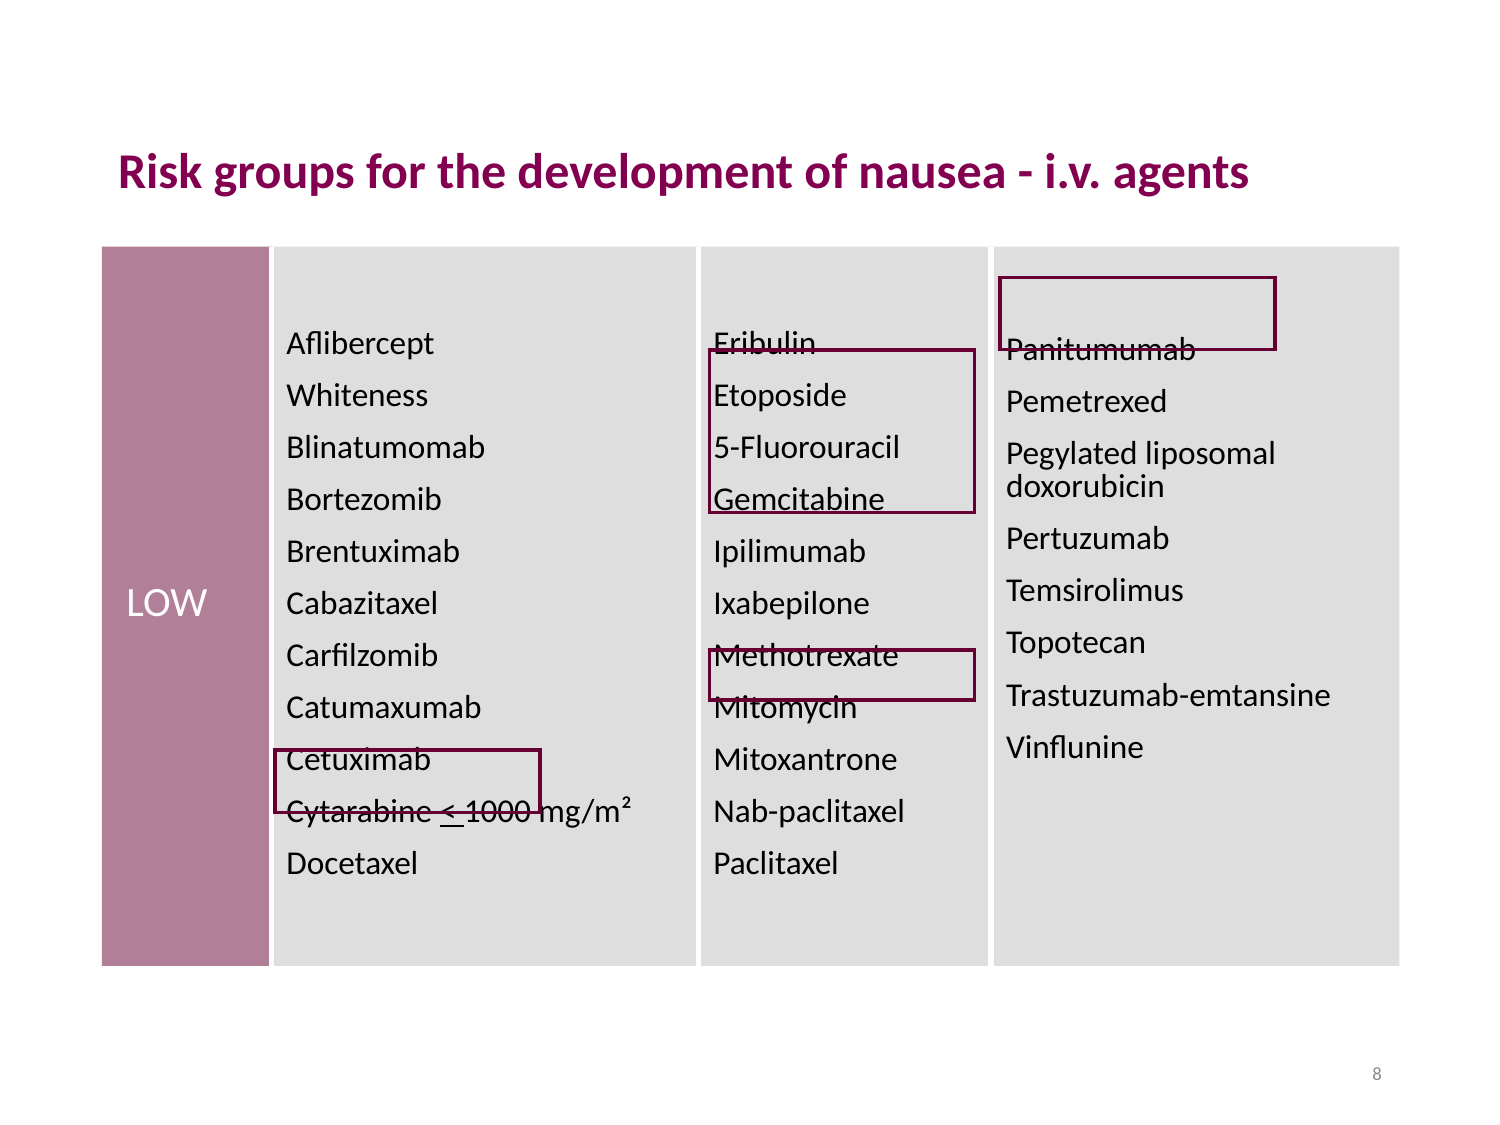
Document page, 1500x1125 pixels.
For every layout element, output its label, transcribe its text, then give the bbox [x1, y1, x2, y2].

text_box [708, 349, 976, 513]
text_box [999, 277, 1276, 351]
title Risk groups for the development of nausea - i.v. agents [103, 67, 1397, 247]
text_box [708, 649, 976, 701]
table_header Aflibercept Whiteness Blinatumomab Bortezomib Brentuximab Cabazitaxel Carfilzomib Catumaxumab Cetuximab Cytarabine < 1000 mg/m² Docetaxel [274, 247, 696, 966]
table_header LOW [102, 247, 269, 966]
text_box [274, 749, 541, 813]
table_header Panitumumab Pemetrexed Pegylated liposomal doxorubicin Pertuzumab Temsirolimus Topotecan Trastuzumab-emtansine Vinflunine [994, 247, 1399, 966]
slide_number 8 [1059, 1042, 1397, 1103]
table_header Eribulin Etoposide 5-Fluorouracil Gemcitabine Ipilimumab Ixabepilone Methotrexate Mitomycin Mitoxantrone Nab-paclitaxel Paclitaxel [701, 247, 988, 966]
